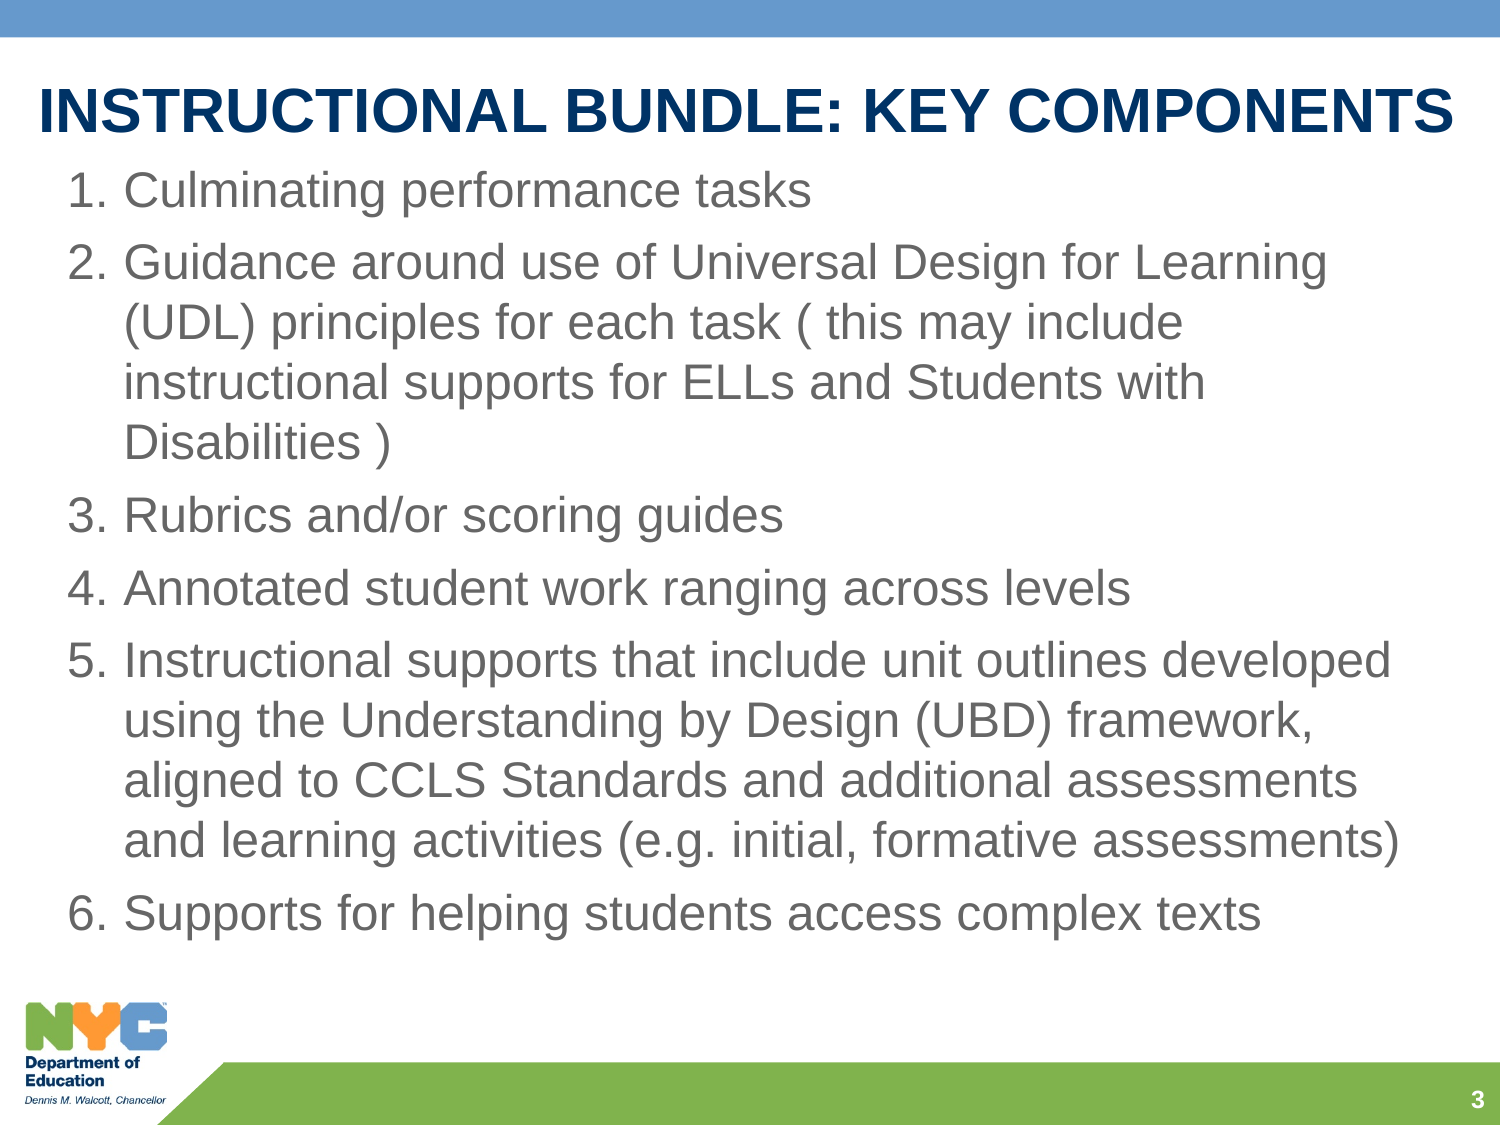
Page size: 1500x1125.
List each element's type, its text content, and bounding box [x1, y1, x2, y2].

text_box INSTRUCTIONAL BUNDLE: KEY COMPONENTS [23, 35, 1500, 153]
picture [24, 1002, 167, 1105]
text_box 3 [1337, 1075, 1500, 1114]
text_box Culminating performance tasks Guidance around use of Universal Design for Learning (UDL) principles for each task ( this may include instructional supports for ELLs and Students with Disabilities ) Rubrics and/or scoring guides Annotated student work ranging across levels Instructional supports that include unit outlines developed using the Understanding by Design (UBD) framework, aligned to CCLS Standards and additional assessments and learning activities (e.g. initial, formative assessments) Supports for helping students access complex texts [52, 149, 1455, 948]
